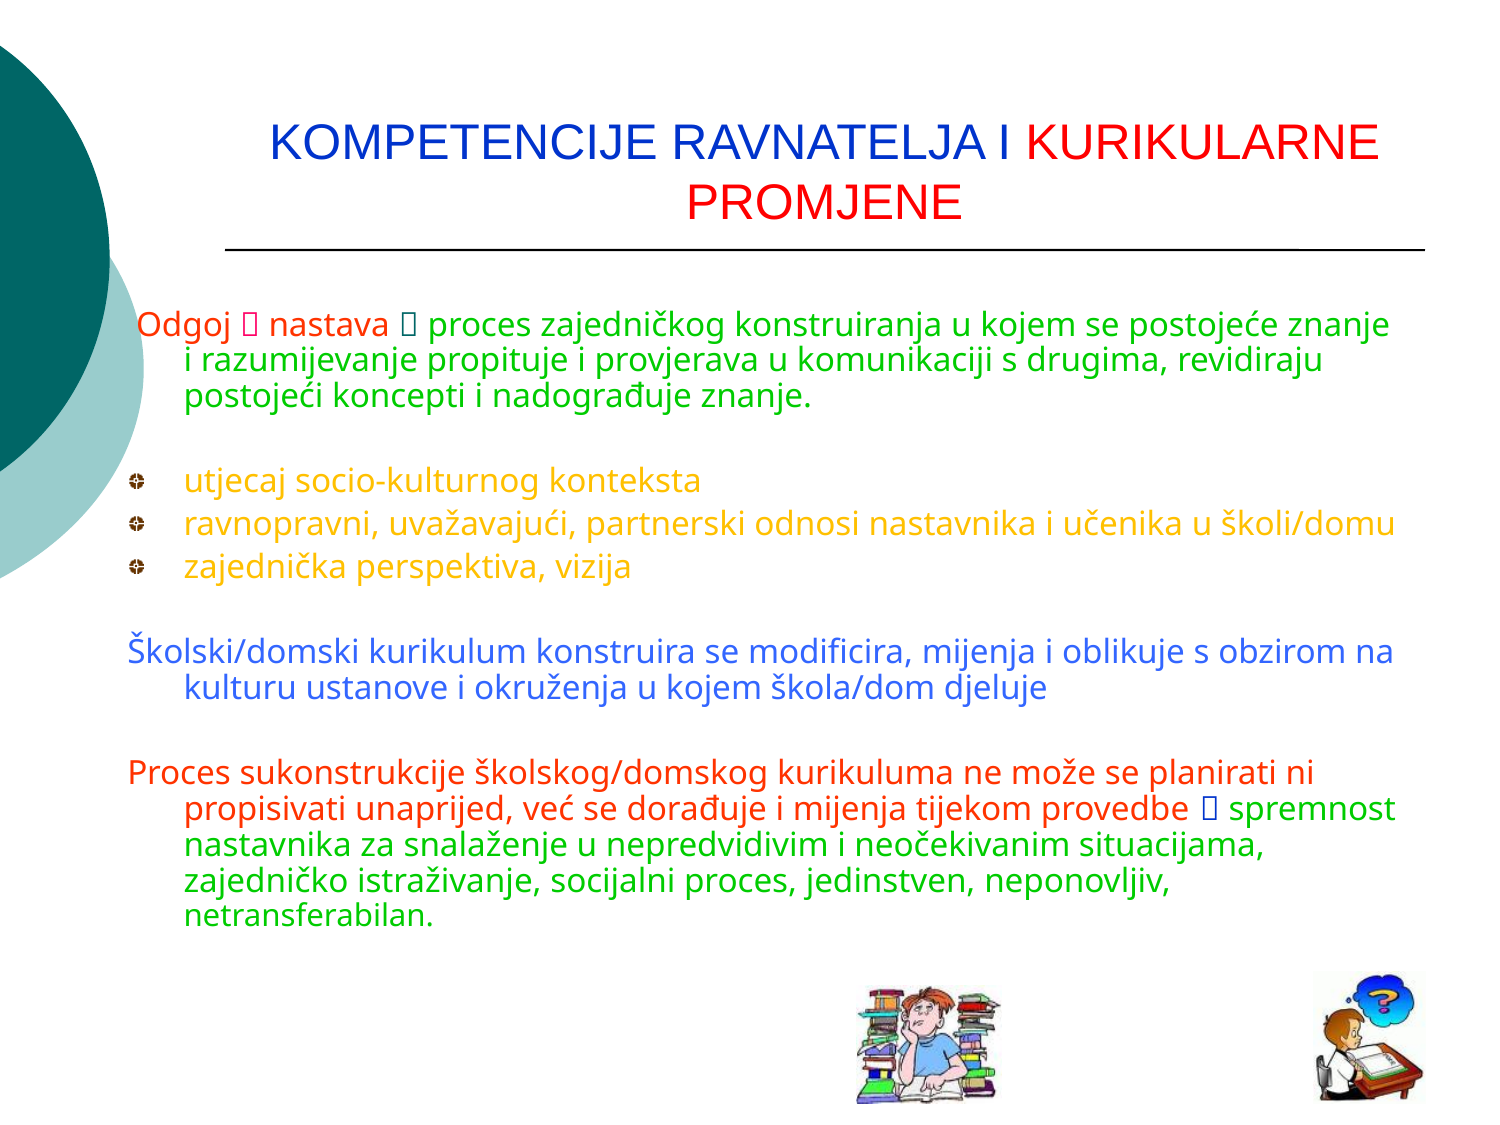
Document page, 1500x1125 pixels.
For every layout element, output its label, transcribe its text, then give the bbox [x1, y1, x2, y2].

picture [127, 471, 144, 489]
picture [1313, 971, 1426, 1105]
picture [855, 985, 1002, 1105]
picture [127, 514, 144, 531]
list Odgoj  nastava  proces zajedničkog konstruiranja u kojem se postojeće znanje i razumijevanje propituje i provjerava u komunikaciji s drugima, revidiraju postojeći koncepti i nadograđuje znanje. utjecaj socio-kulturnog konteksta ravnopravni, uvažavajući, partnerski odnosi nastavnika i učenika u školi/domu zajednička perspektiva, vizija Školski/domski kurikulum konstruira se modificira, mijenja i oblikuje s obzirom na kulturu ustanove i okruženja u kojem škola/dom djeluje Proces sukonstrukcije školskog/domskog kurikuluma ne može se planirati ni propisivati unaprijed, već se dorađuje i mijenja tijekom provedbe  spremnost nastavnika za snalaženje u nepredvidivim i neočekivanim situacijama, zajedničko istraživanje, socijalni proces, jedinstven, neponovljiv, netransferabilan. [111, 299, 1424, 1048]
picture [127, 557, 144, 574]
title KOMPETENCIJE RAVNATELJA I KURIKULARNE PROMJENE [224, 49, 1425, 238]
